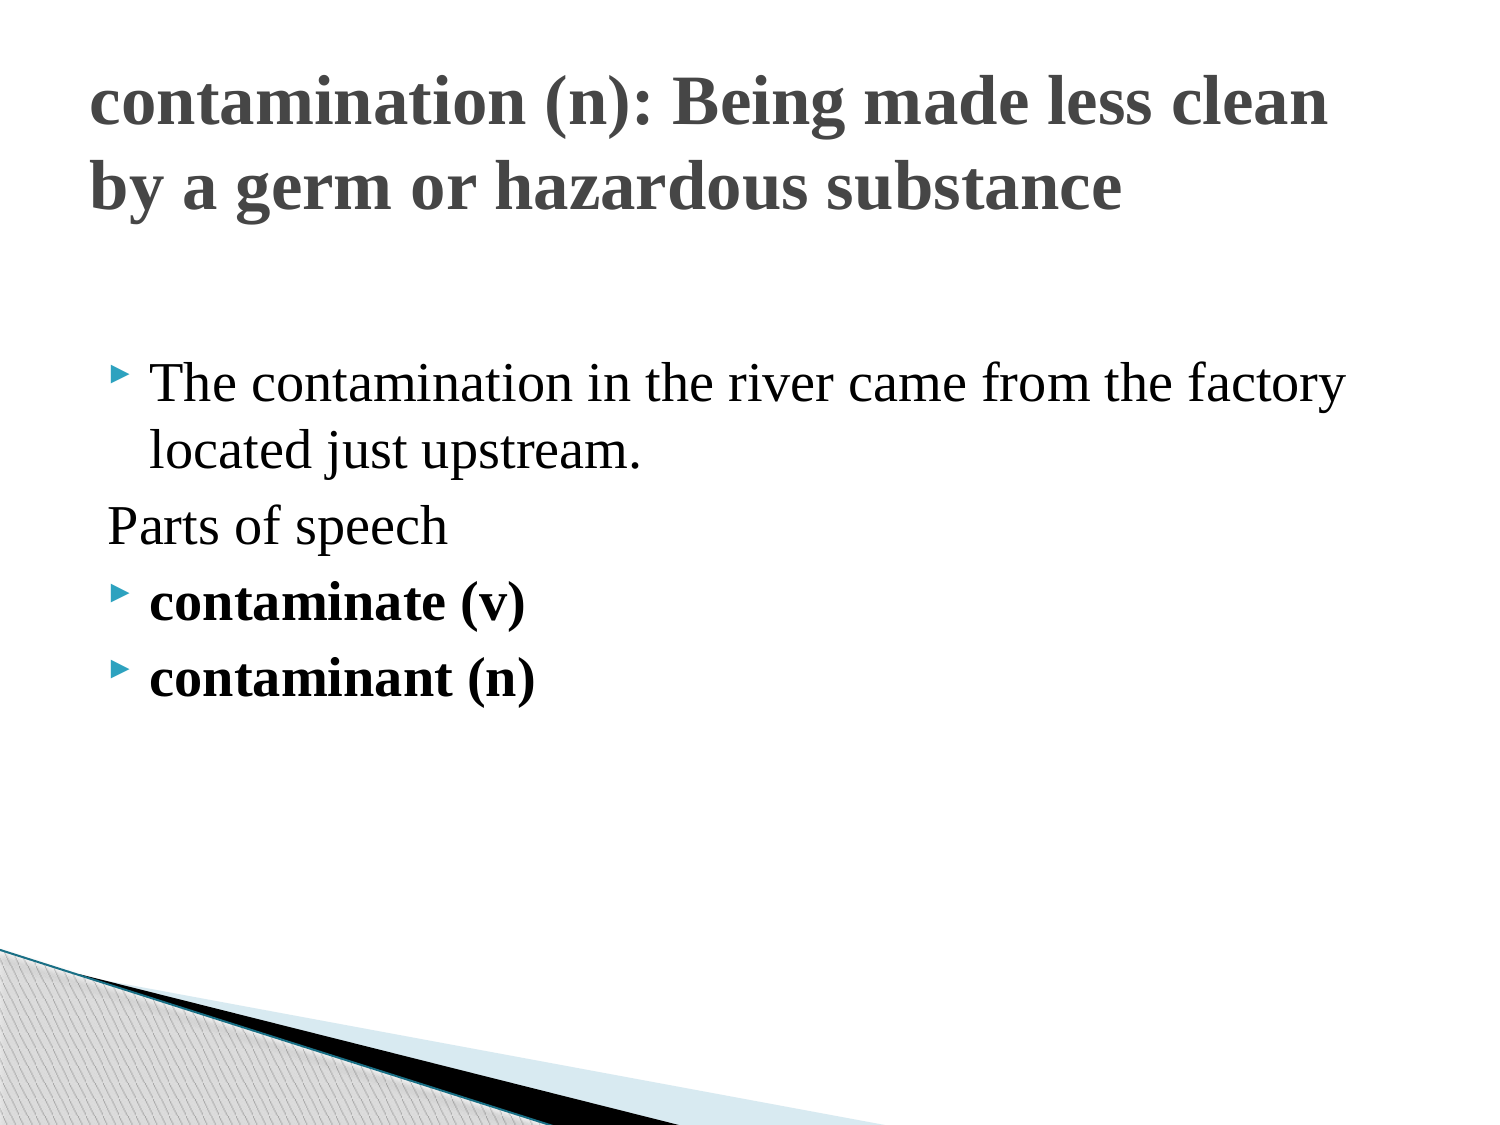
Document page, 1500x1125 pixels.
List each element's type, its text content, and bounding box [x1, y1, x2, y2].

title contamination (n): Being made less clean by a germ or hazardous substance [75, 45, 1425, 233]
list The contamination in the river came from the factory located just upstream. Parts of speech contaminate (v) contaminant (n) [75, 337, 1425, 986]
